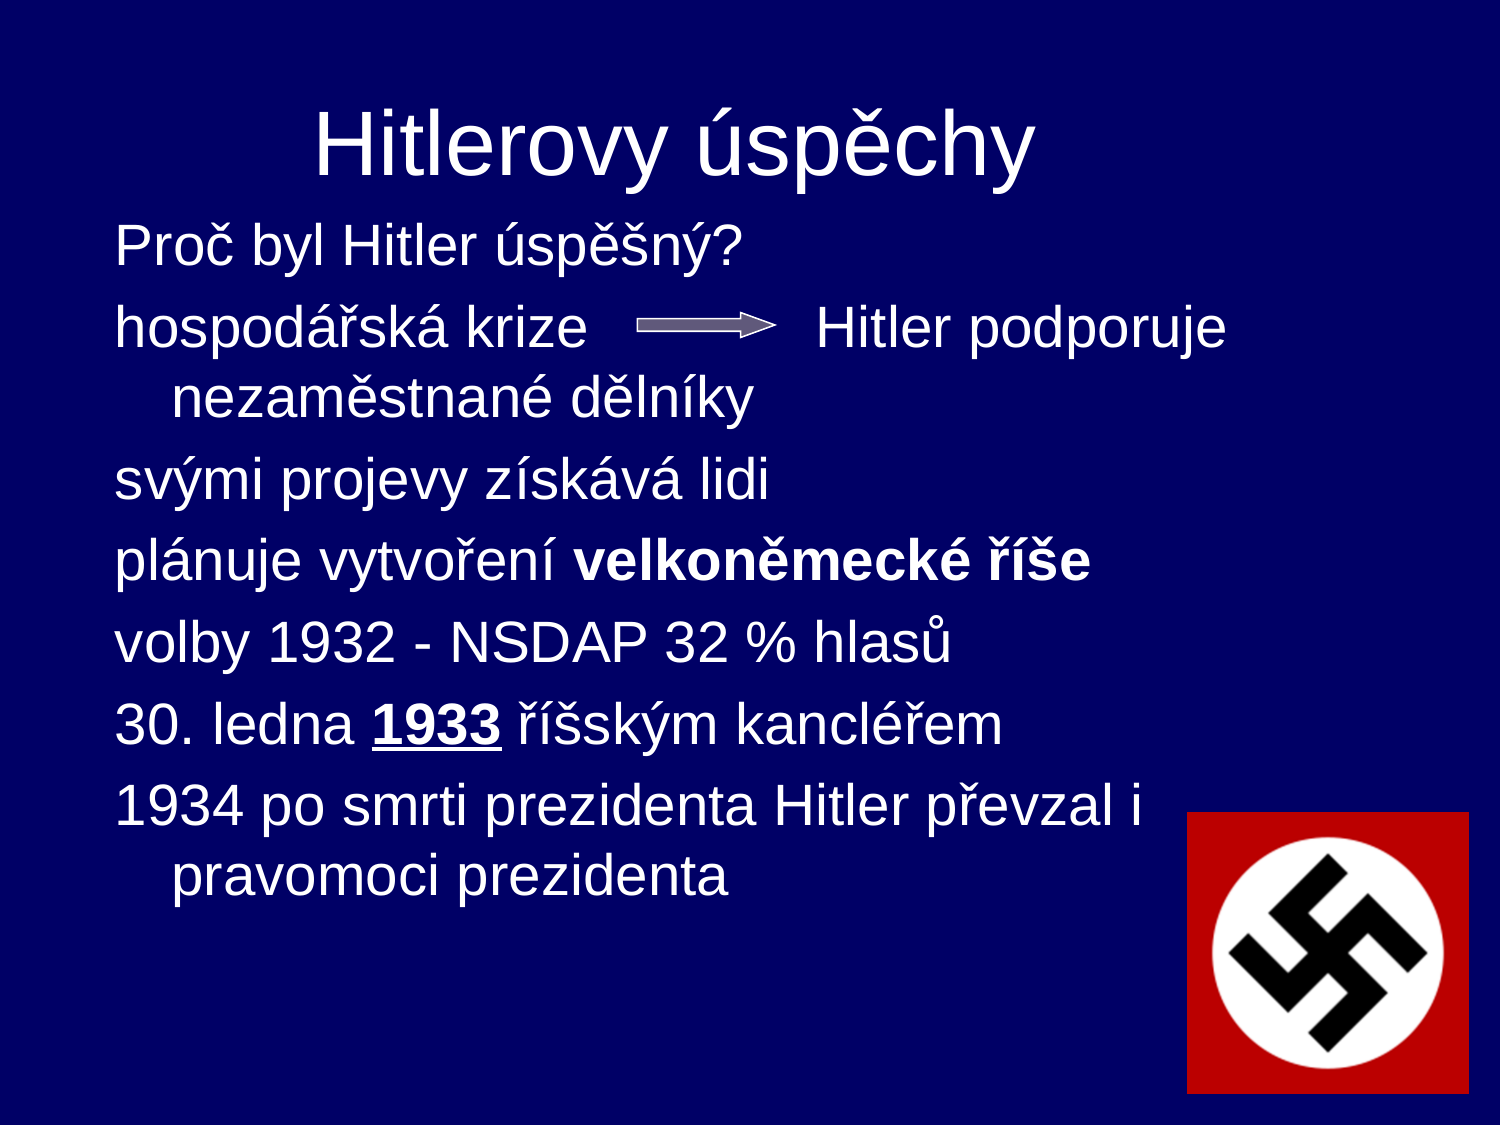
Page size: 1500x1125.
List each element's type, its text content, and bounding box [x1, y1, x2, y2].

text_box [637, 312, 775, 338]
picture [1187, 812, 1469, 1094]
list Proč byl Hitler úspěšný? hospodářská krize Hitler podporuje nezaměstnané dělníky svými projevy získává lidi plánuje vytvoření velkoněmecké říše volby 1932 - NSDAP 32 % hlasů 30. ledna 1933 říšským kancléřem 1934 po smrti prezidenta Hitler převzal i pravomoci prezidenta [99, 200, 1363, 975]
title Hitlerovy úspěchy [0, 45, 1350, 233]
